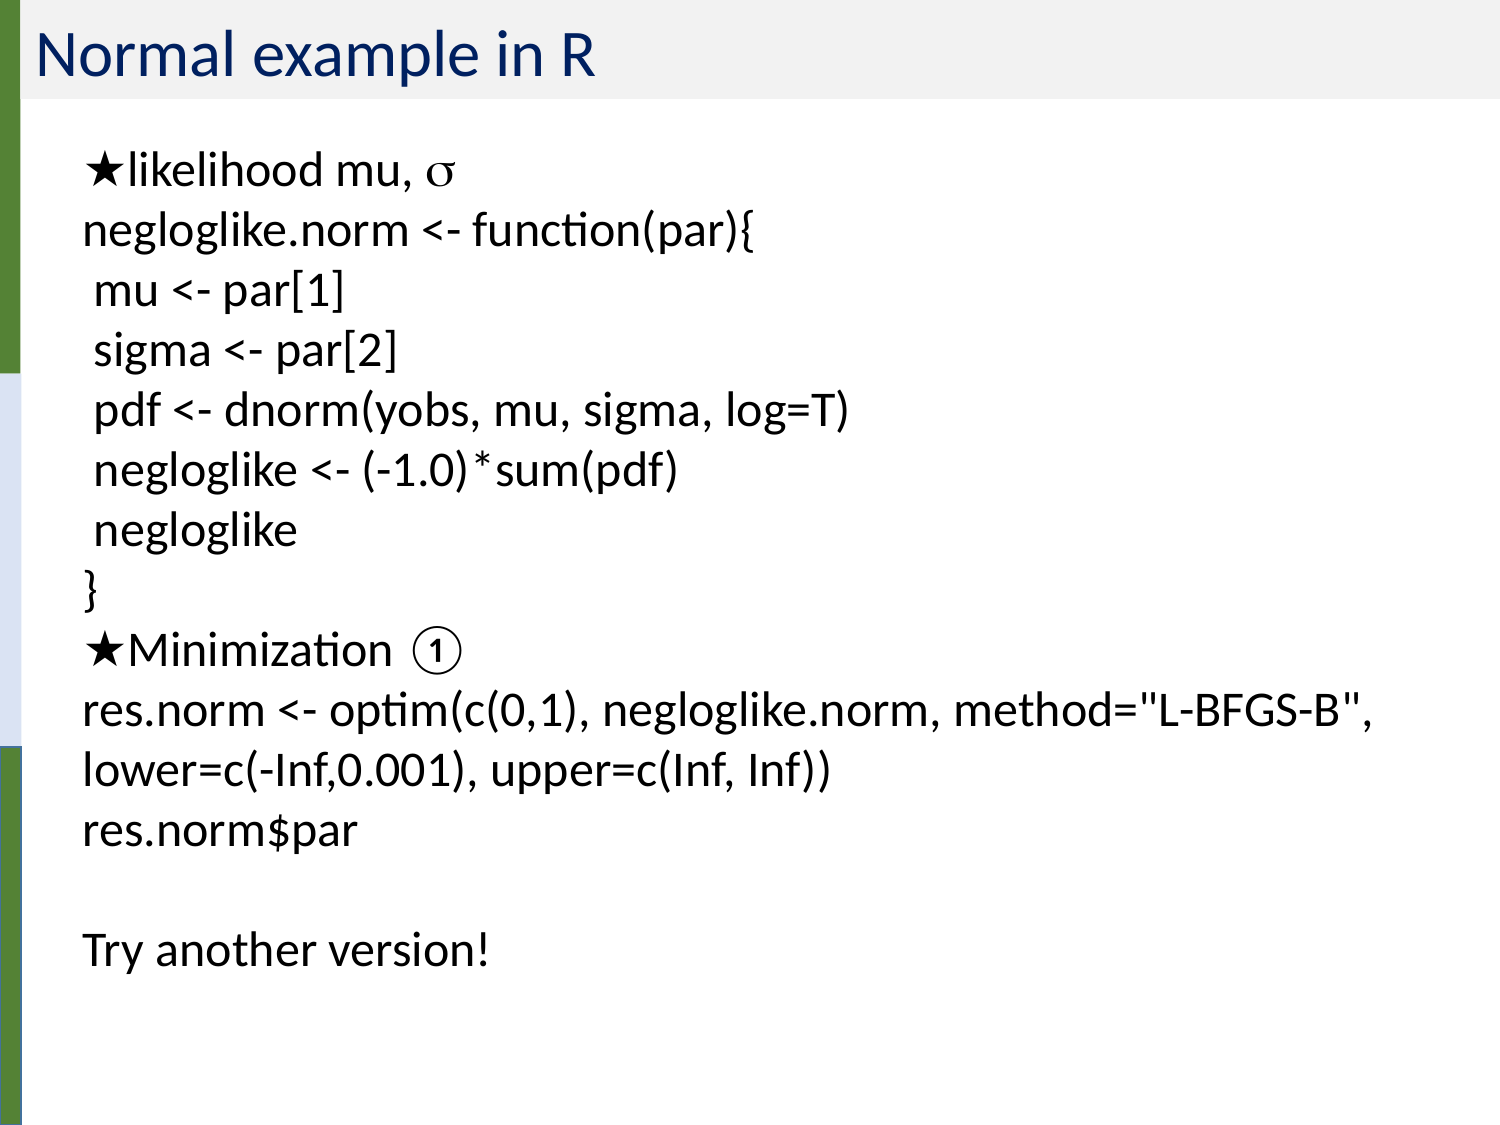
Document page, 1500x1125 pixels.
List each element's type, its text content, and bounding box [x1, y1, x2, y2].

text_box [0, 0, 22, 1125]
text_box Normal example in R [24, 0, 1500, 99]
text_box ★likelihood mu, s negloglike.norm <- function(par){ mu <- par[1] sigma <- par[2] pdf <- dnorm(yobs, mu, sigma, log=T) negloglike <- (-1.0)*sum(pdf) negloglike } ★Minimization ① res.norm <- optim(c(0,1), negloglike.norm, method="L-BFGS-B", lower=c(-Inf,0.001), upper=c(Inf, Inf)) res.norm$par Try another version! [67, 128, 1450, 984]
